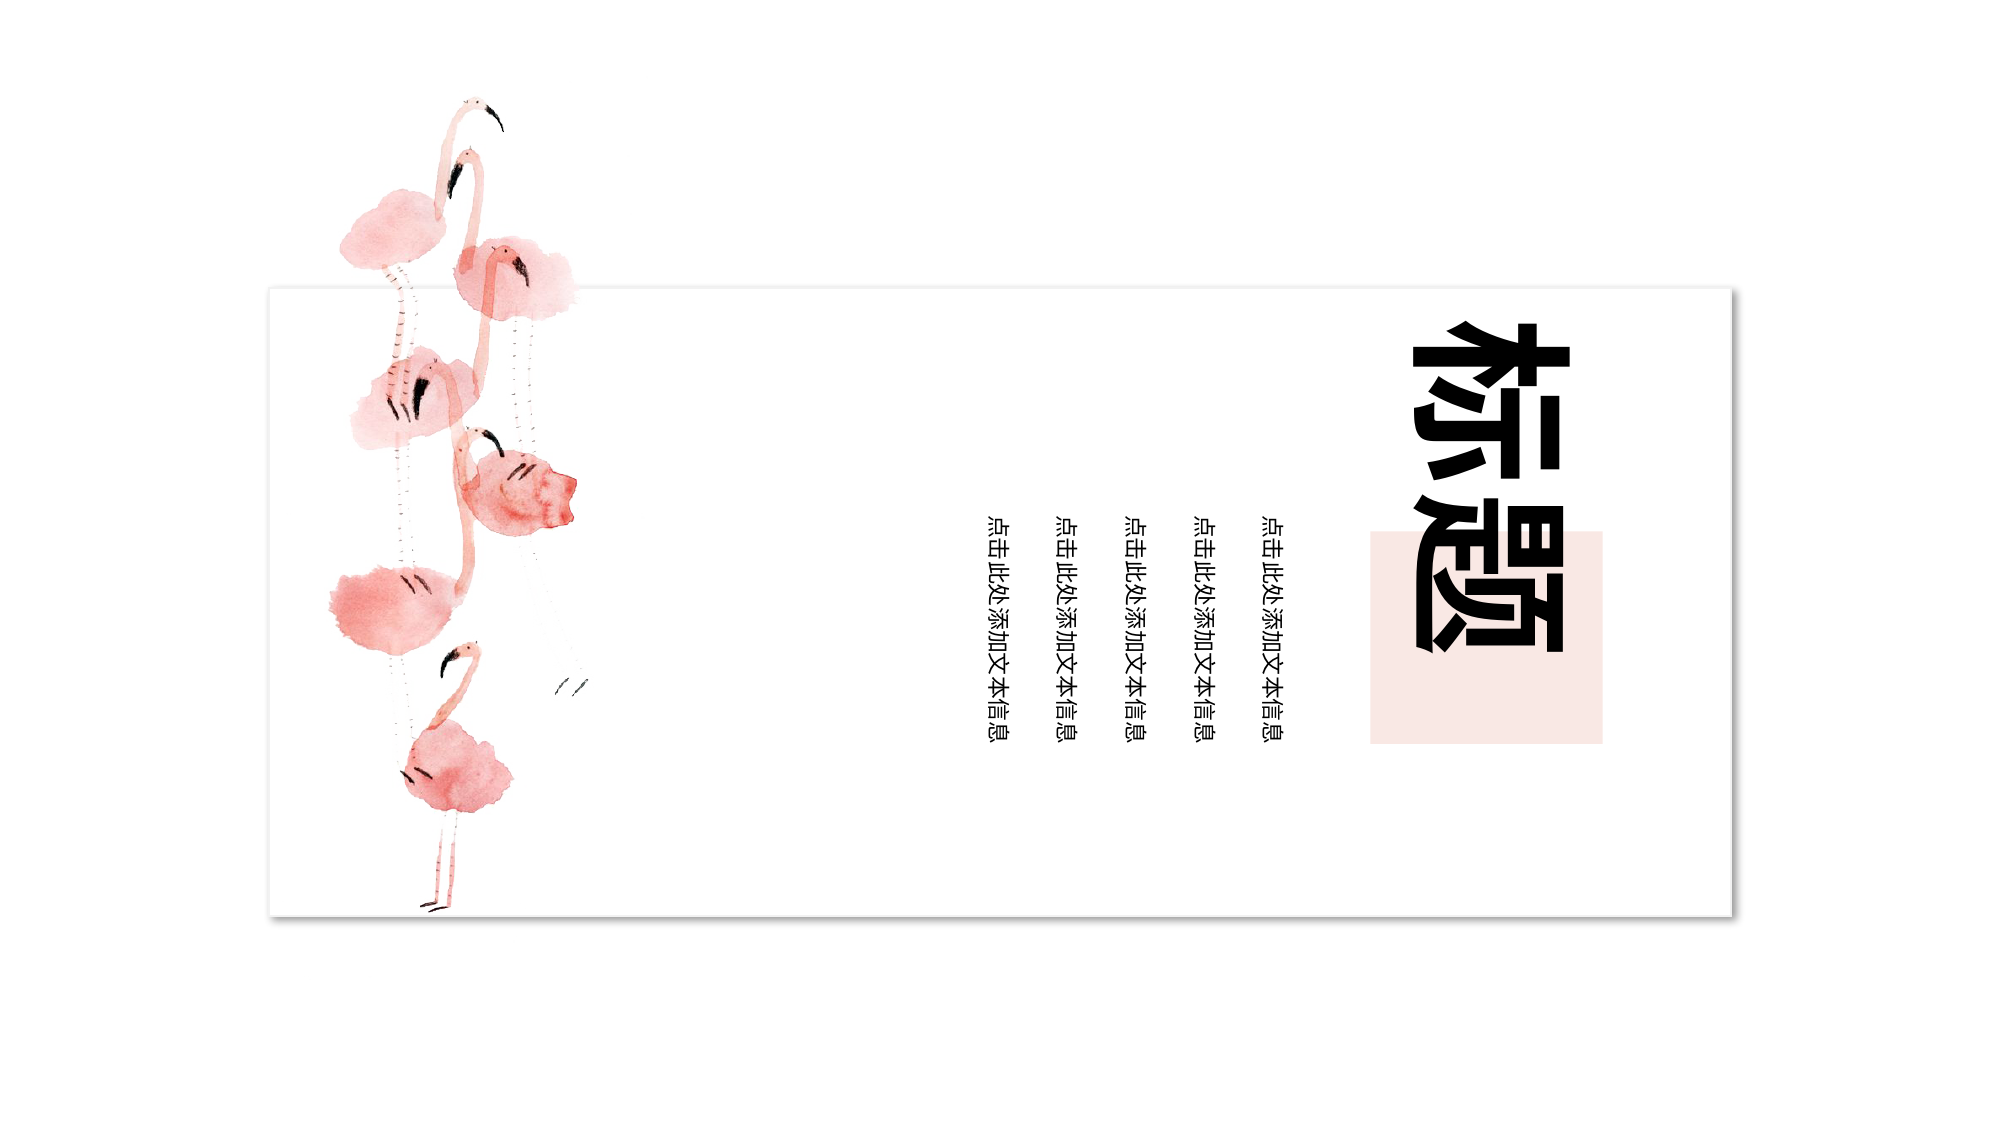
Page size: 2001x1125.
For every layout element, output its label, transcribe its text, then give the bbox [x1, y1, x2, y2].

text_box [1369, 530, 1604, 745]
text_box [649, 287, 1732, 917]
text_box 点击此处添加文本信息点击此处添加文本信息点击此处添加文本信息点击此处添加文本信息点击此处添加文本信息 [899, 500, 1337, 783]
picture [270, 76, 649, 981]
text_box 标题 [1370, 303, 1603, 729]
